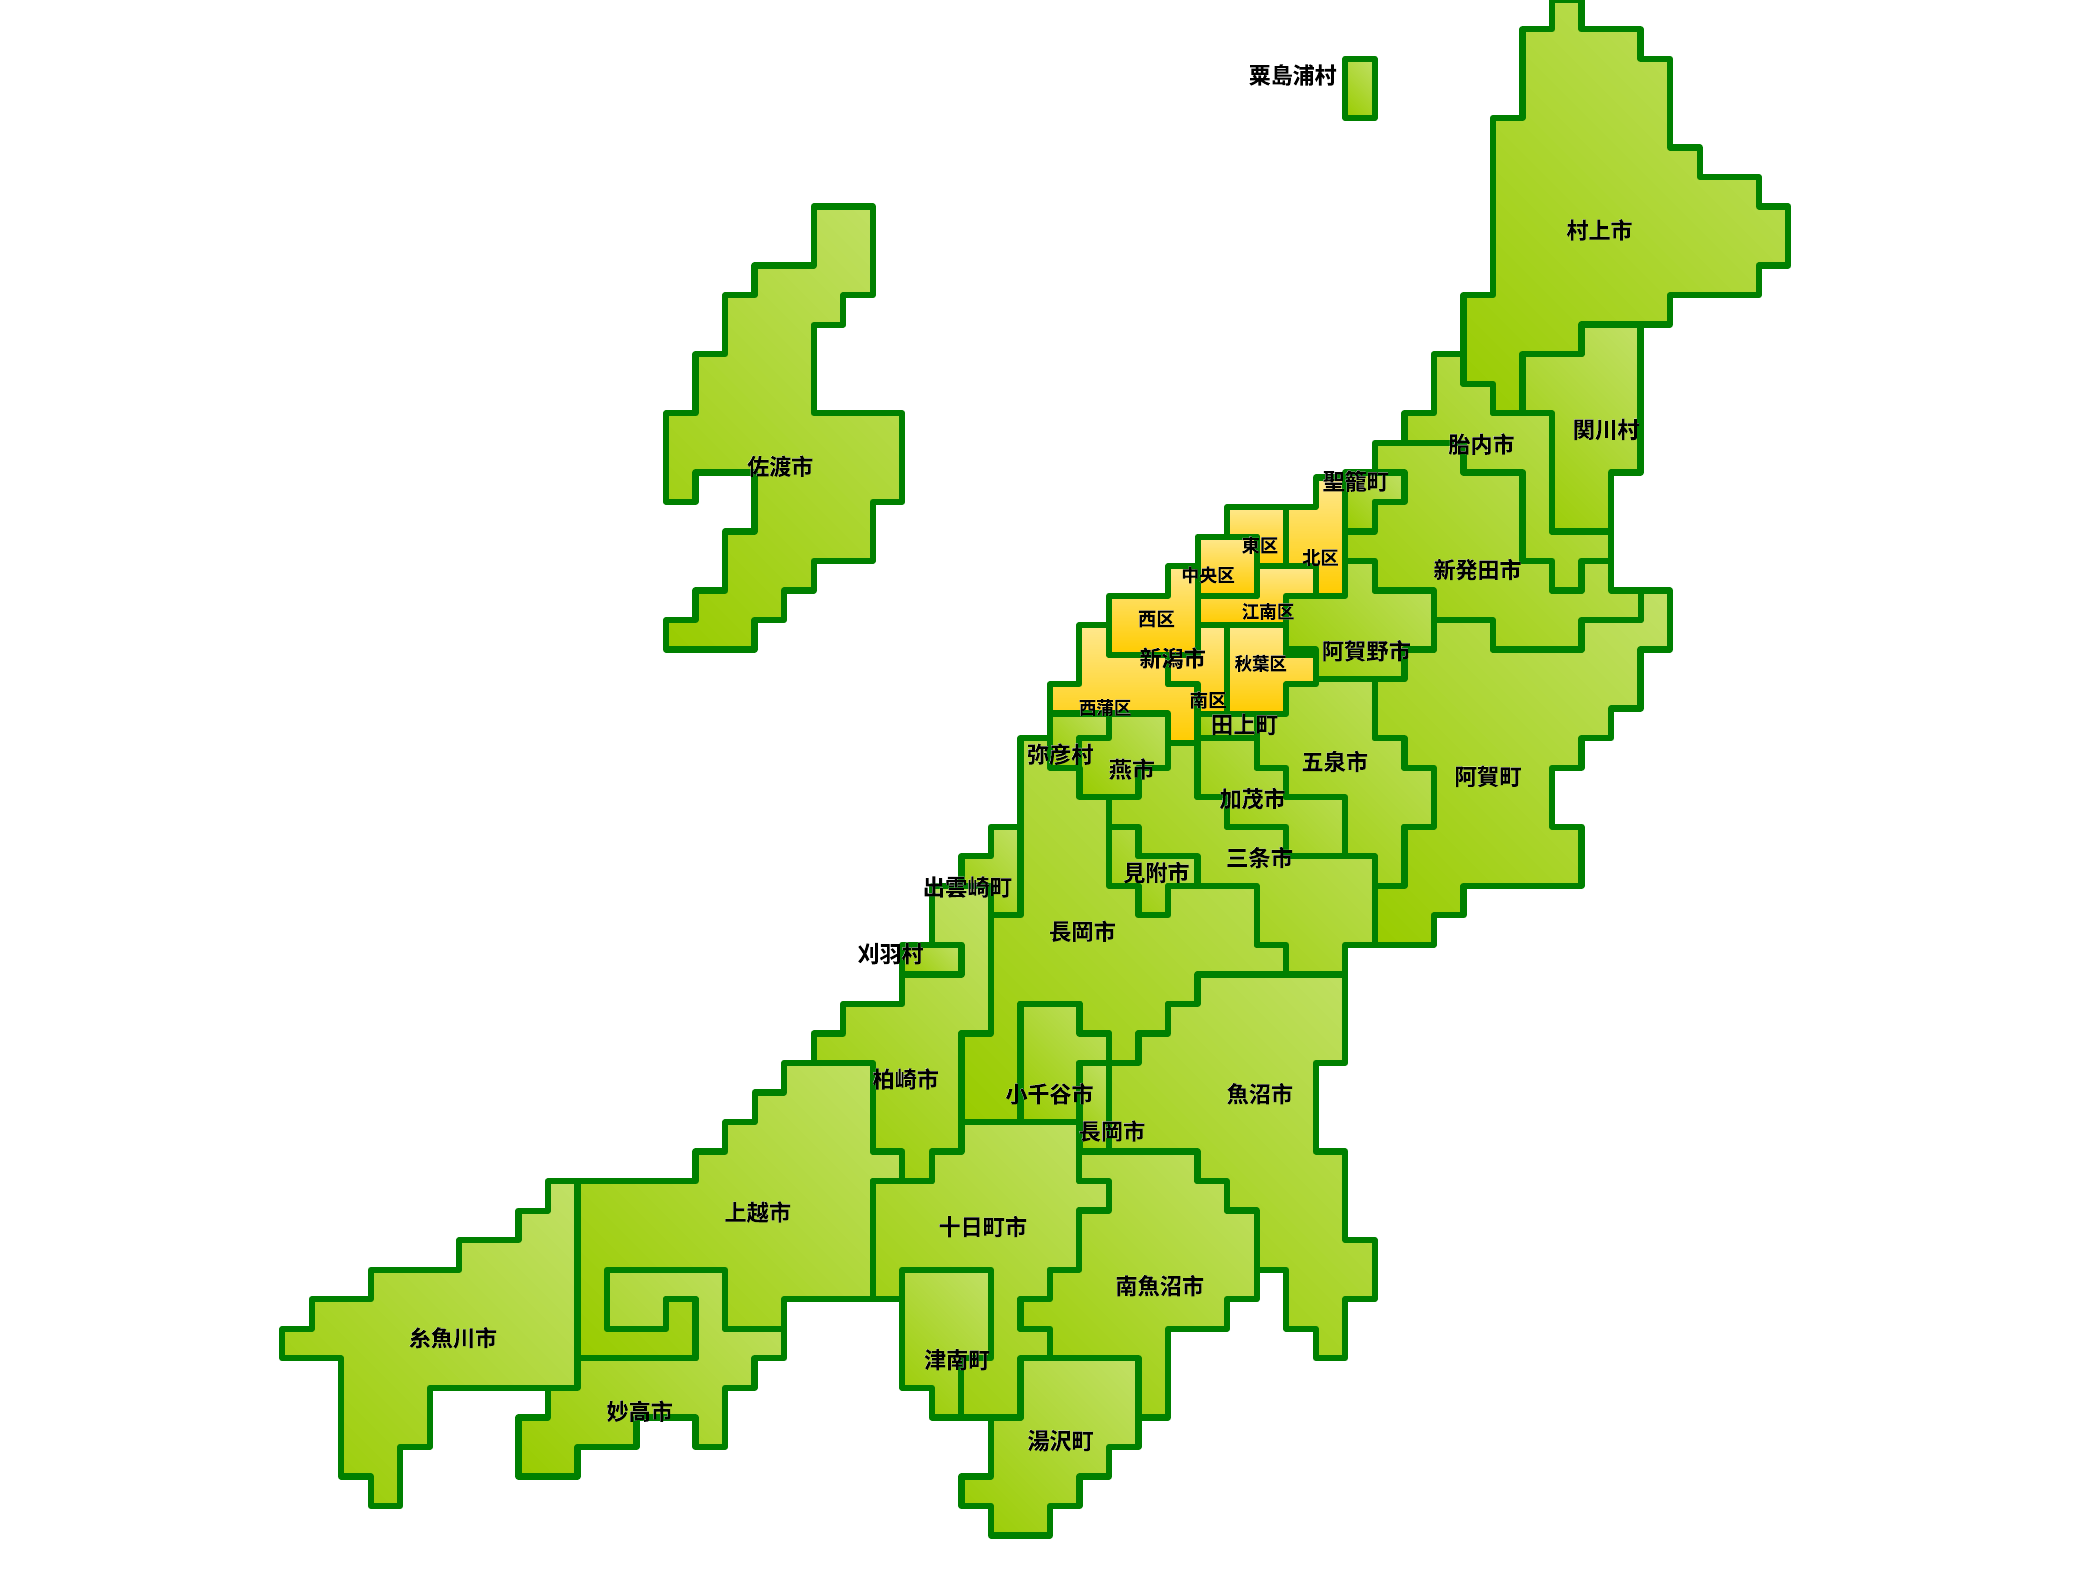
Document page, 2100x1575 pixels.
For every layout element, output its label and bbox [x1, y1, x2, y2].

text_box [1433, 558, 1522, 581]
text_box [1079, 698, 1131, 717]
text_box [1302, 548, 1339, 567]
text_box [1049, 477, 1346, 744]
text_box [857, 942, 924, 965]
text_box [1322, 469, 1389, 493]
text_box [1027, 1429, 1094, 1452]
text_box [1027, 742, 1094, 766]
text_box [872, 1067, 939, 1090]
text_box [1448, 432, 1514, 456]
text_box [606, 1399, 673, 1423]
text_box [747, 454, 813, 478]
text_box [1219, 787, 1286, 810]
text_box [724, 1200, 791, 1224]
text_box [1190, 691, 1227, 710]
text_box [1455, 765, 1522, 788]
text_box [1226, 1082, 1293, 1105]
text_box [1241, 536, 1278, 555]
text_box [1212, 713, 1278, 736]
text_box [1138, 610, 1175, 628]
text_box [1079, 1119, 1145, 1143]
text_box [1108, 757, 1155, 781]
text_box [924, 1348, 990, 1371]
text_box [1123, 861, 1189, 884]
text_box [1182, 565, 1235, 584]
text_box [1049, 919, 1116, 943]
text_box [1566, 218, 1632, 242]
text_box [1302, 750, 1368, 773]
text_box [1139, 646, 1206, 670]
text_box [1226, 846, 1293, 869]
text_box [409, 1326, 497, 1349]
text_box [1116, 1274, 1204, 1297]
text_box [1005, 1082, 1093, 1105]
text_box [1248, 63, 1337, 87]
text_box [939, 1215, 1027, 1238]
text_box [1322, 639, 1411, 662]
text_box [1234, 654, 1287, 673]
text_box [1573, 418, 1640, 441]
text_box [282, 0, 1789, 1536]
text_box [1241, 602, 1294, 621]
text_box [924, 875, 1012, 899]
